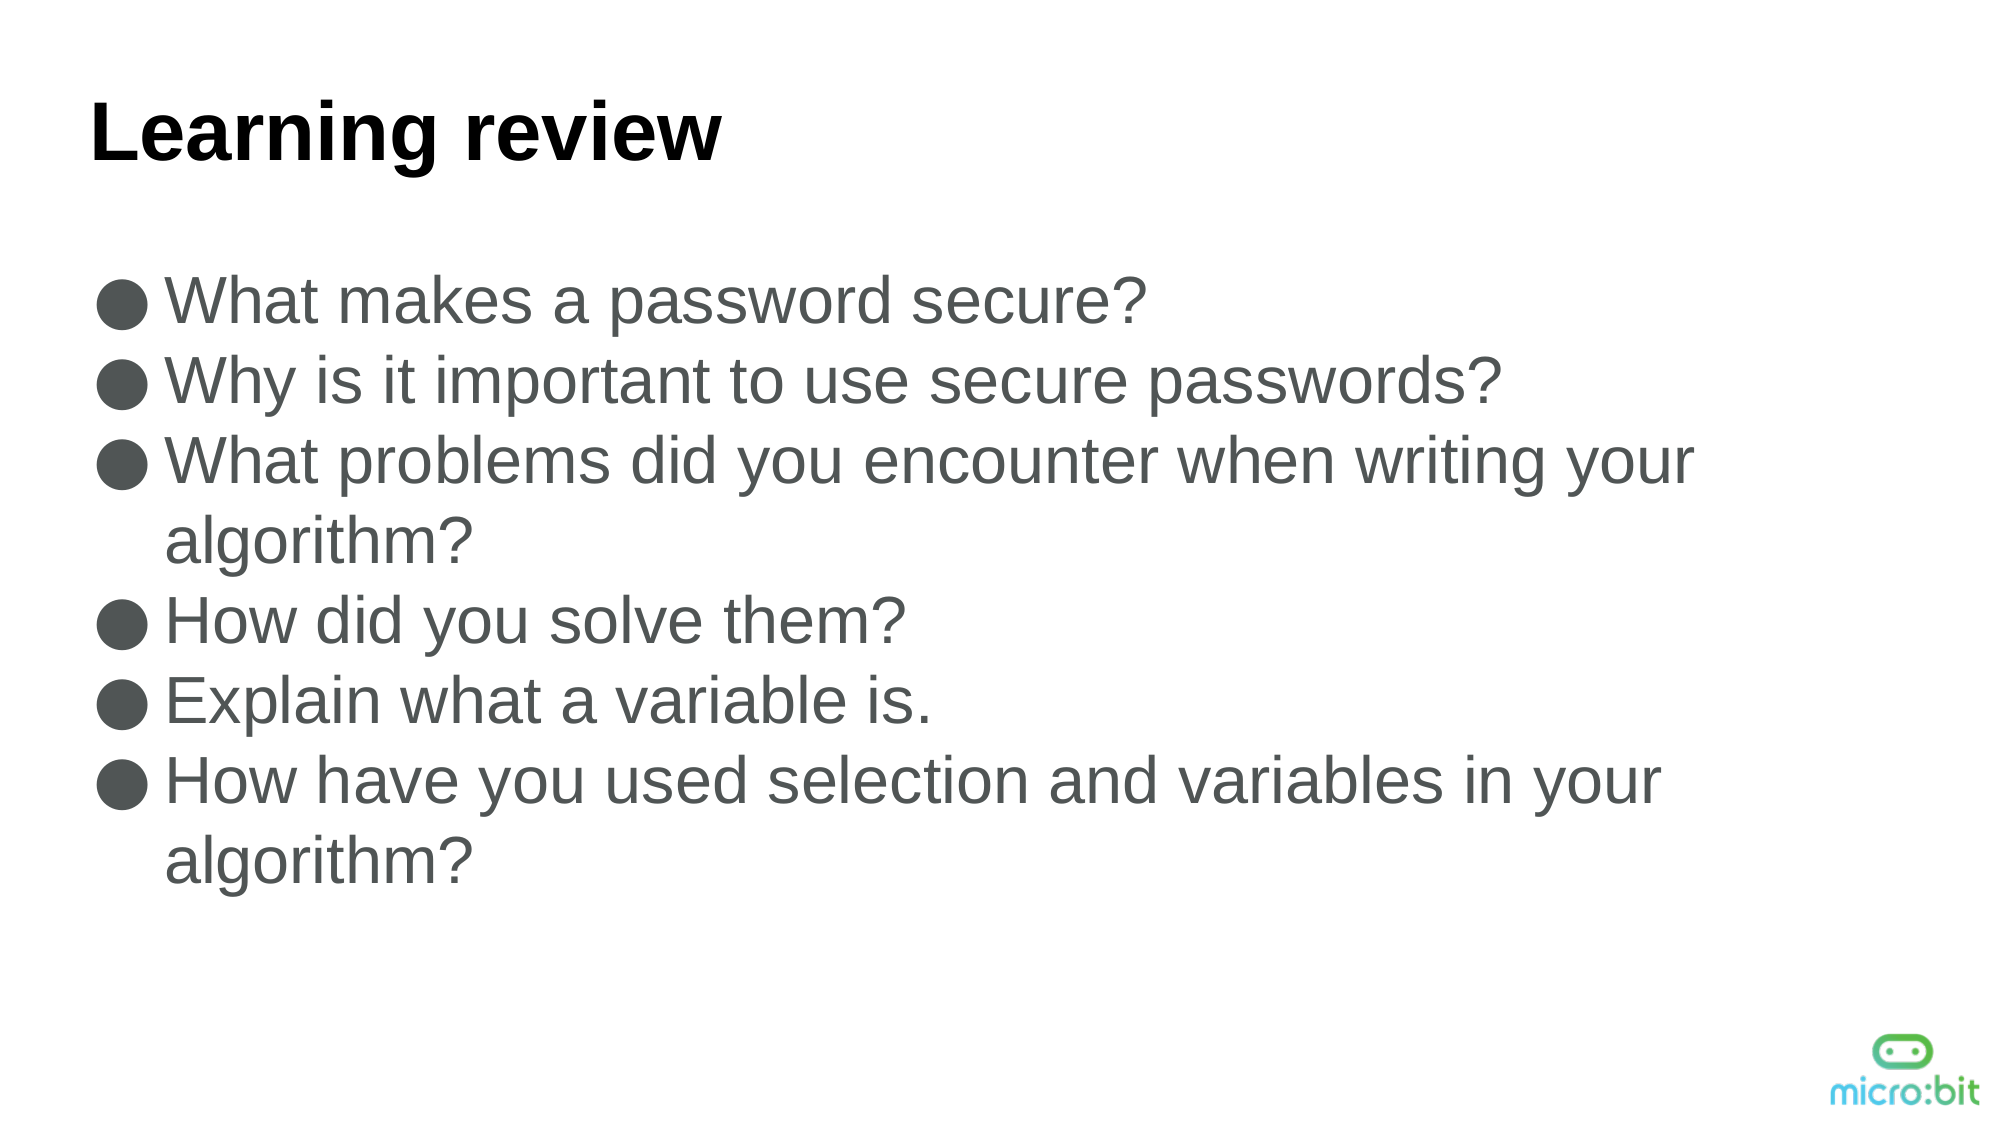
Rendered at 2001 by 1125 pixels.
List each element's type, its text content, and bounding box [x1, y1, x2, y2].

text_box Learning review What makes a password secure? Why is it important to use secure passwords? What problems did you encounter when writing your algorithm? How did you solve them? Explain what a variable is. How have you used selection and variables in your algorithm? [74, 35, 1966, 859]
picture [1830, 1029, 1980, 1106]
